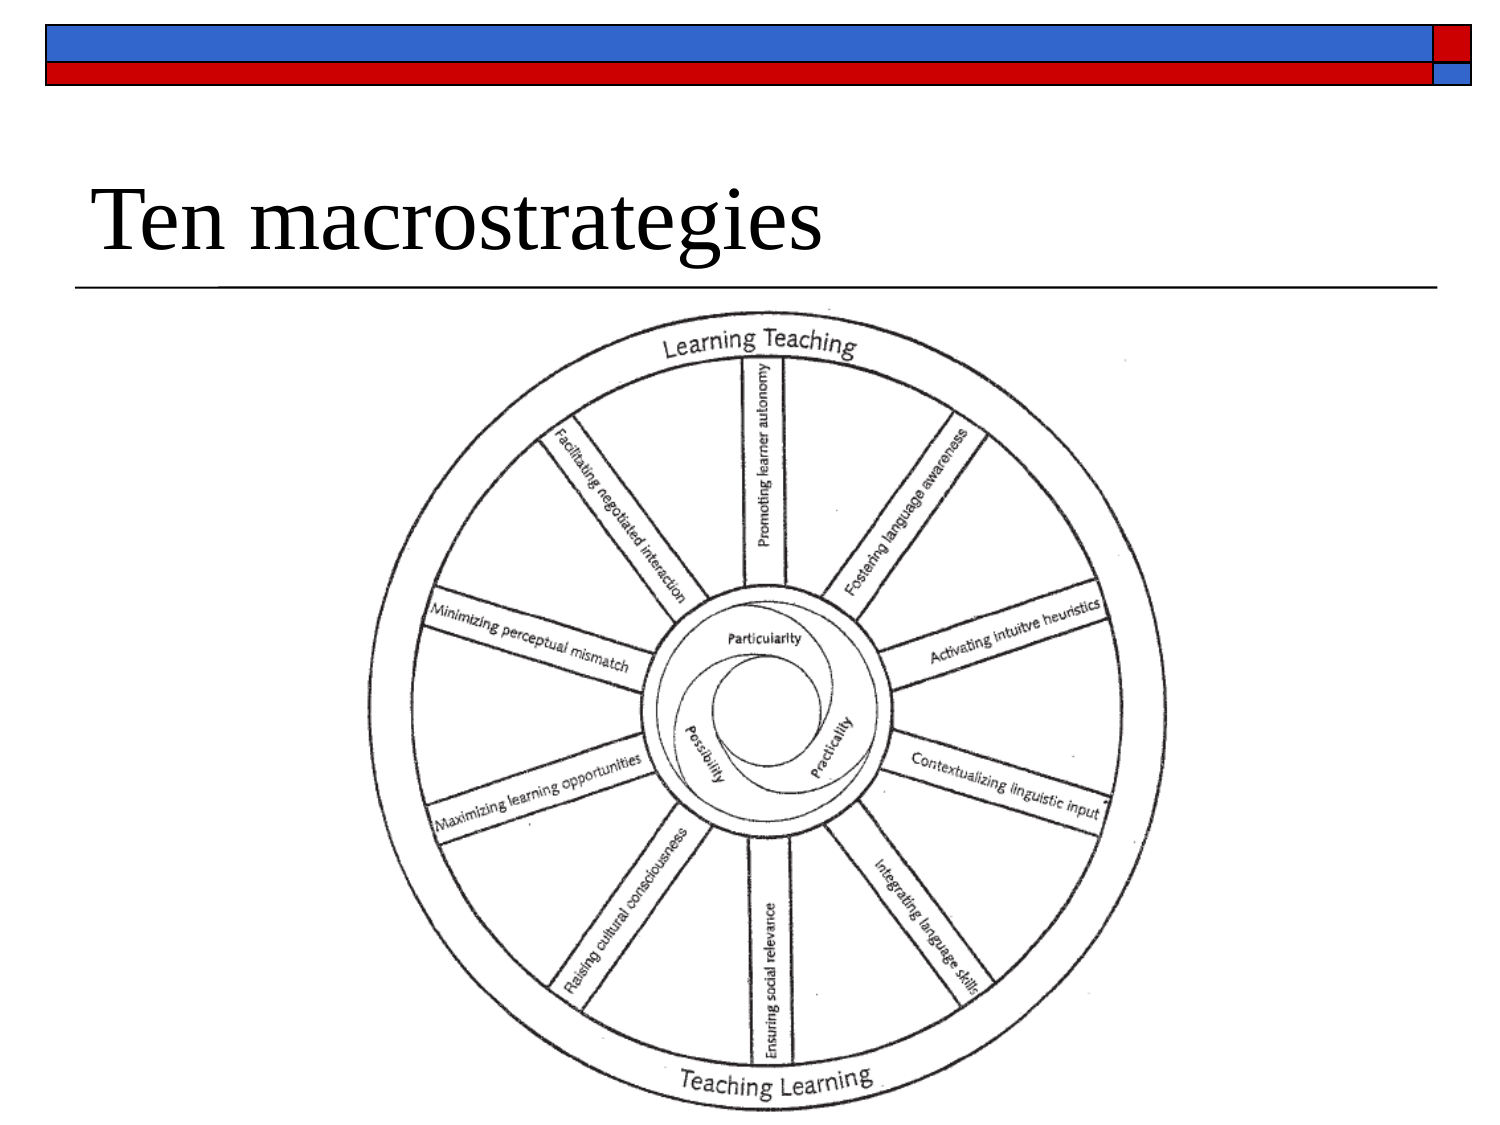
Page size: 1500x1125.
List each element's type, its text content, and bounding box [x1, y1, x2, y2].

picture [324, 300, 1188, 1125]
title Ten macrostrategies [74, 87, 1426, 276]
